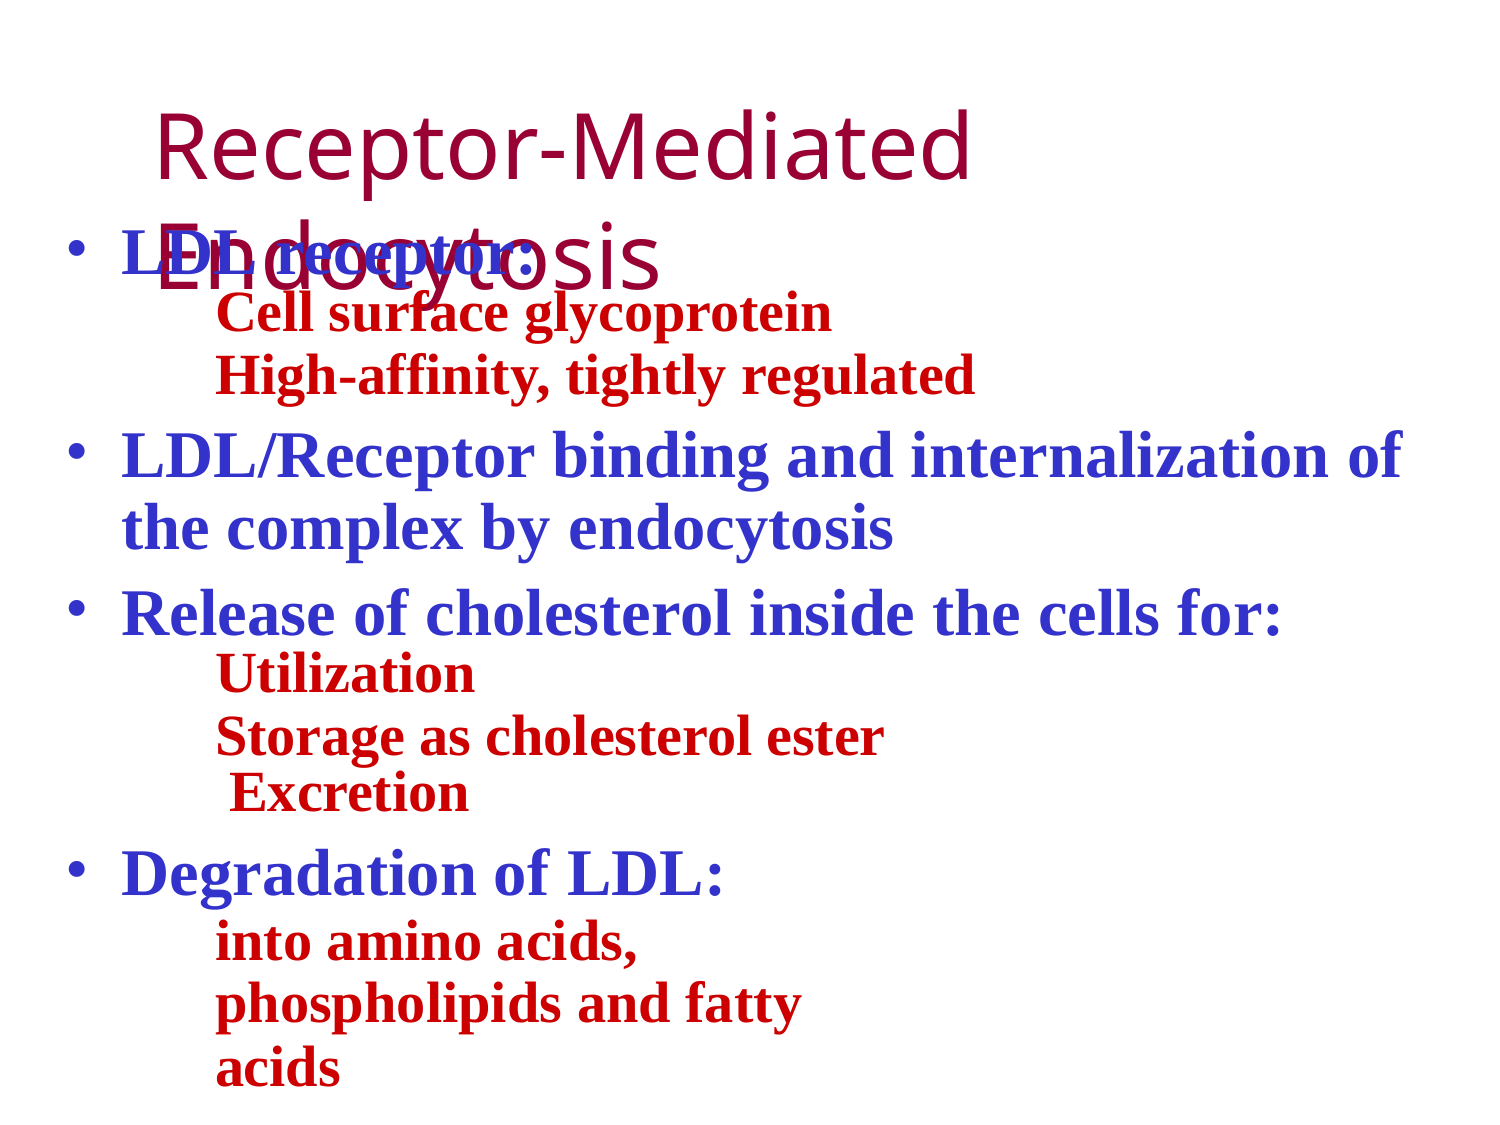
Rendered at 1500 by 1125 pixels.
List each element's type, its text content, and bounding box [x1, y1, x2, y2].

title Receptor-Mediated Endocytosis [150, 88, 1350, 214]
text_box LDL receptor: Cell surface glycoprotein High-affinity, tightly regulated LDL/Receptor binding and internalization of the complex by endocytosis Release of cholesterol inside the cells for: Utilization Storage as cholesterol ester Excretion Degradation of LDL: into amino acids, phospholipids and fatty acids Degradation or recycling of receptor [62, 214, 1406, 1125]
